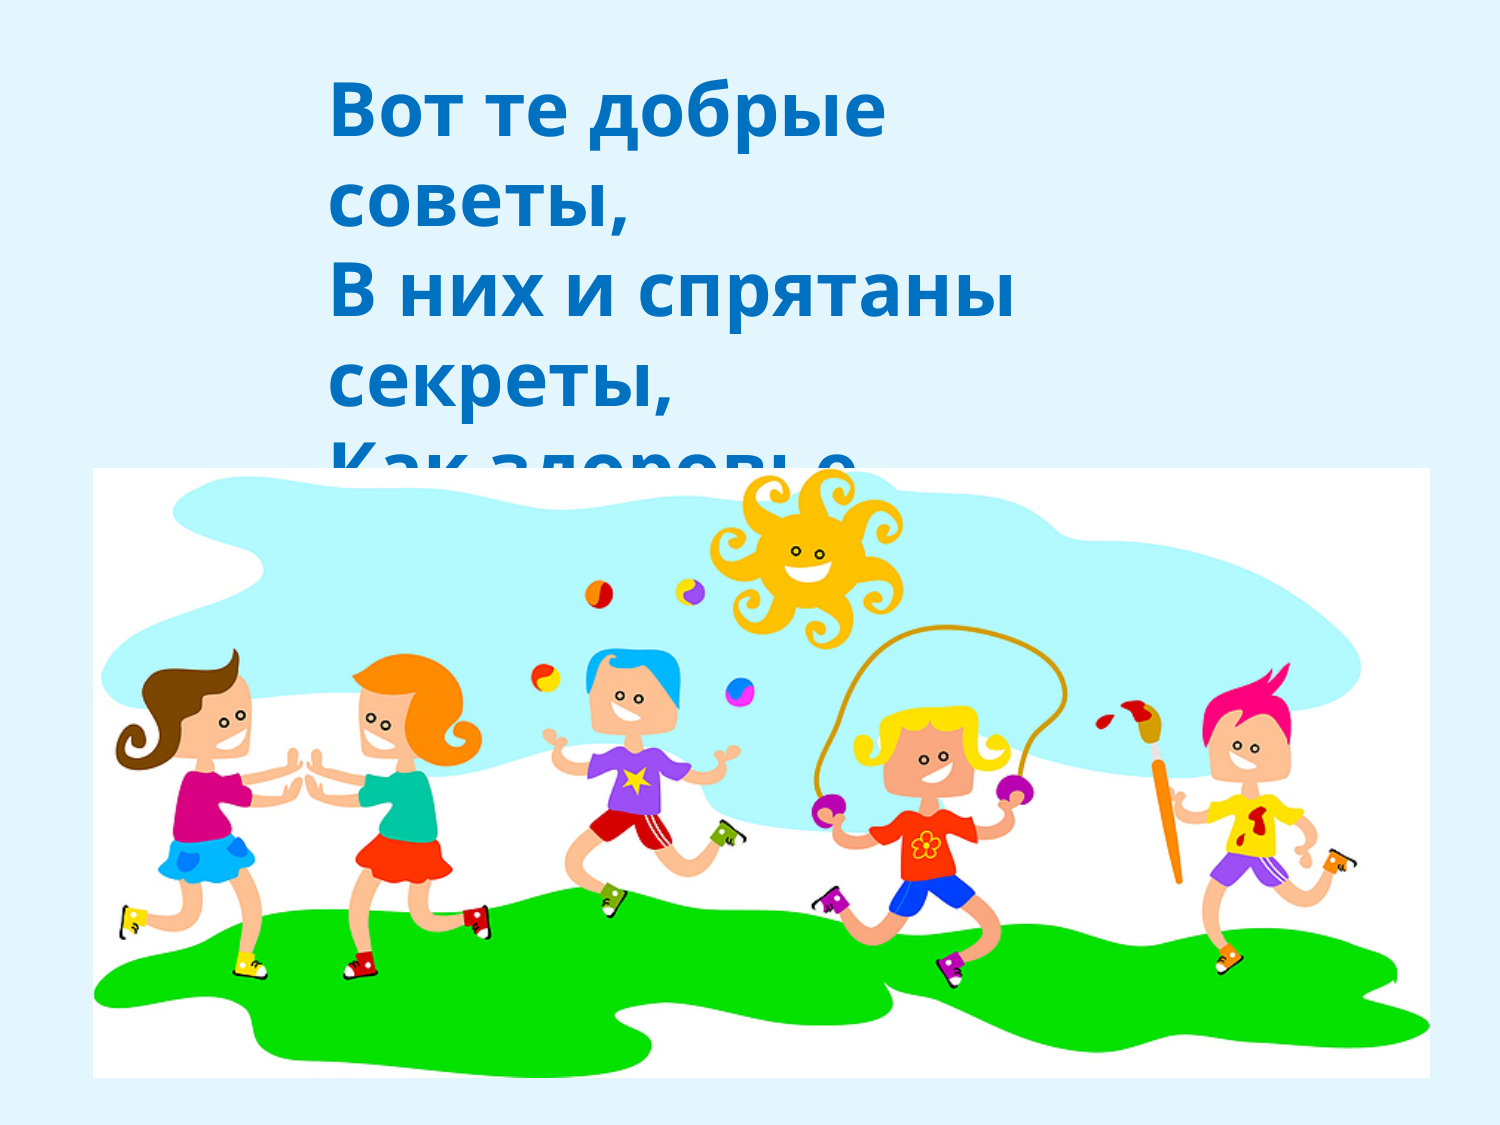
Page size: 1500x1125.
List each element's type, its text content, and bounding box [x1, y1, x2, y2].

text_box Вот те добрые советы, В них и спрятаны секреты, Как здоровье сохранить. Научись его ценить! [312, 54, 1199, 467]
picture [93, 468, 1430, 1079]
